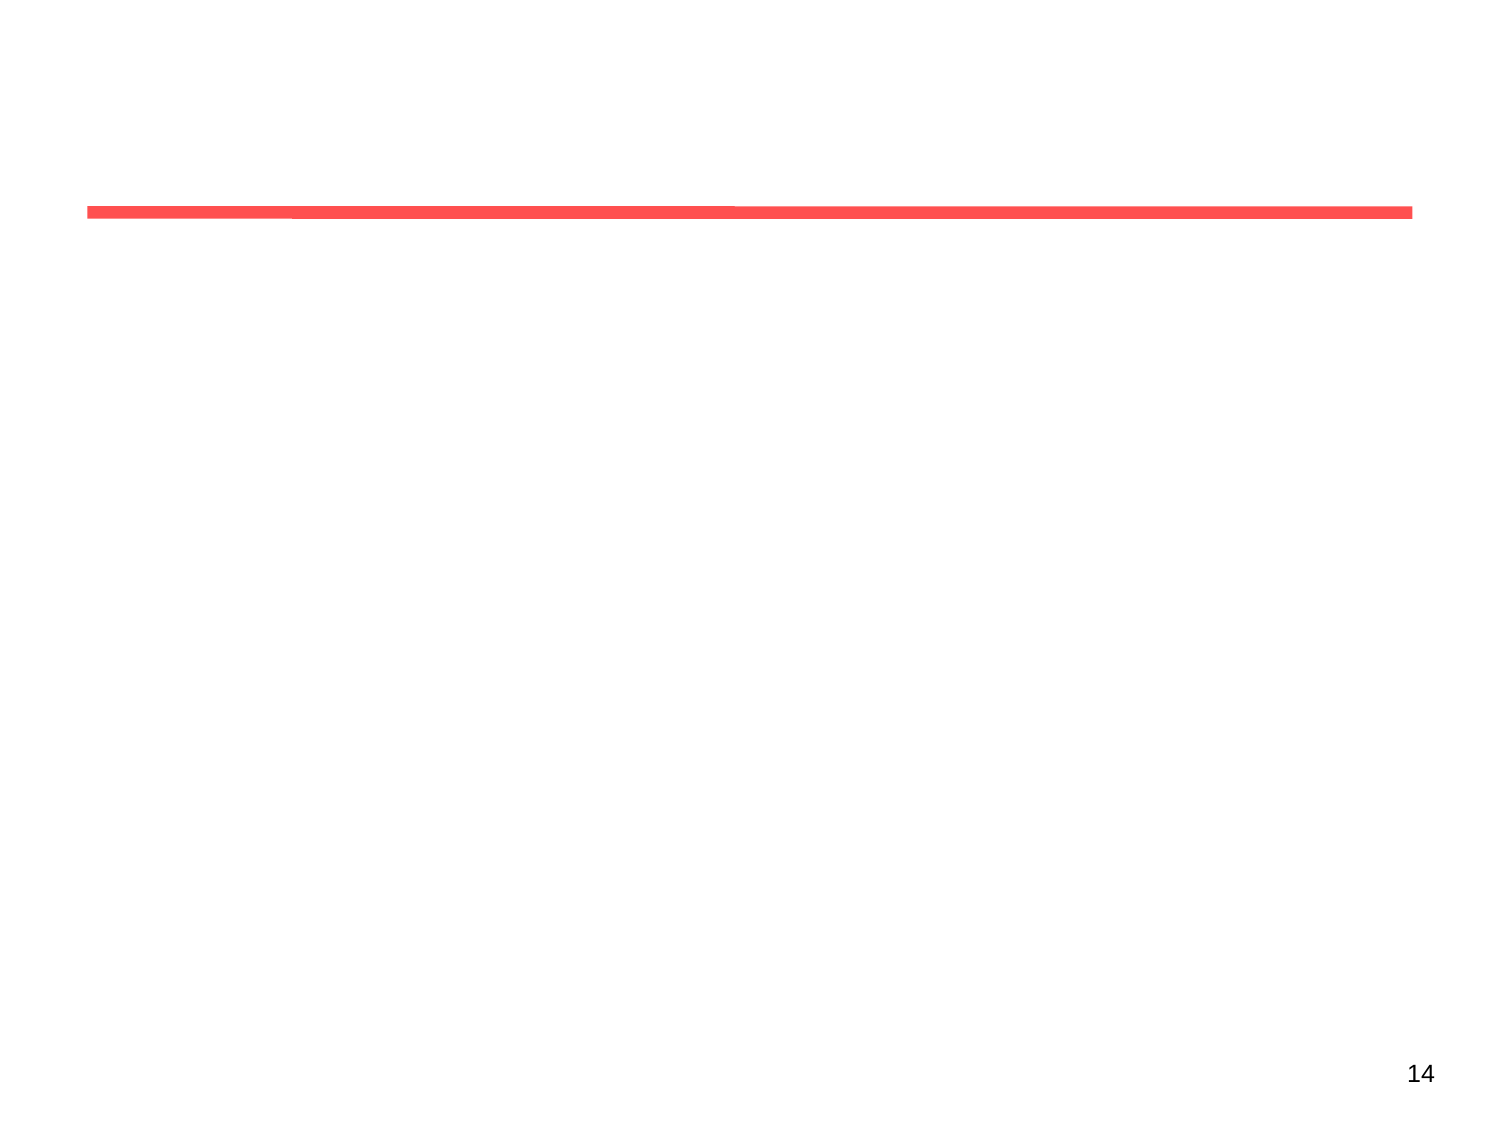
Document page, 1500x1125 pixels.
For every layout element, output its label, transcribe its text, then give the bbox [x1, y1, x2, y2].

slide_number 14 [1137, 1049, 1451, 1125]
